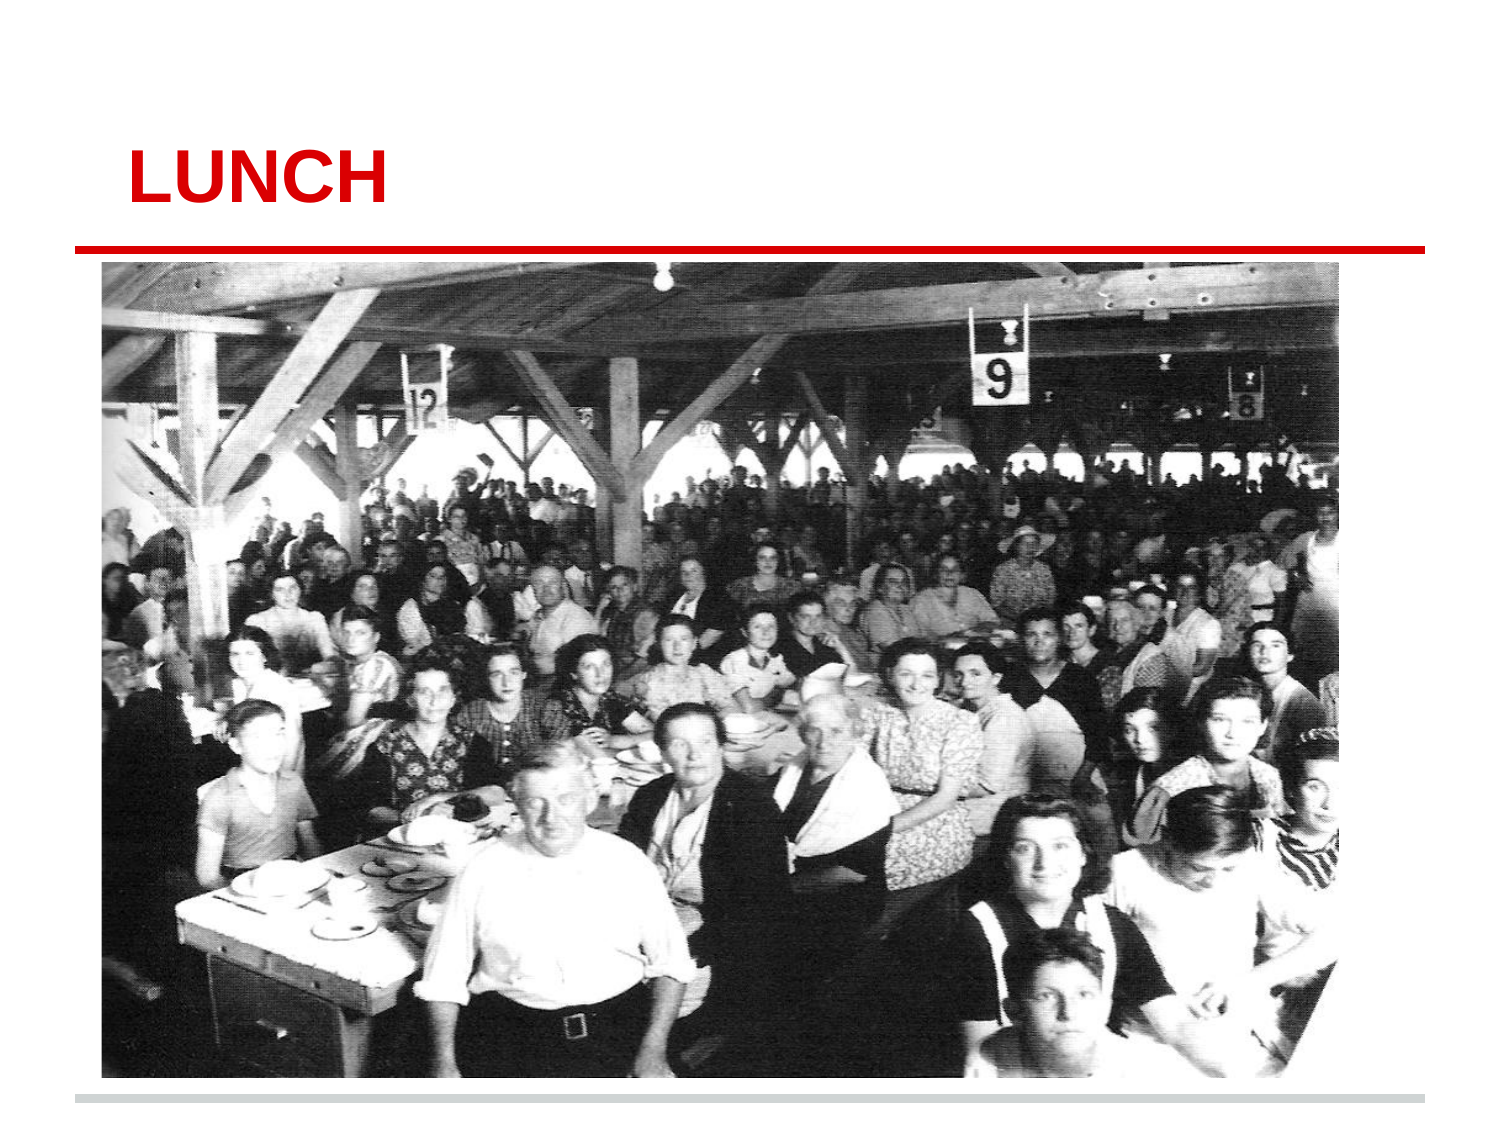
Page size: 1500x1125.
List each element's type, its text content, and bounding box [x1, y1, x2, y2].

title LUNCH [75, 45, 1425, 233]
text_box [101, 262, 1339, 1078]
